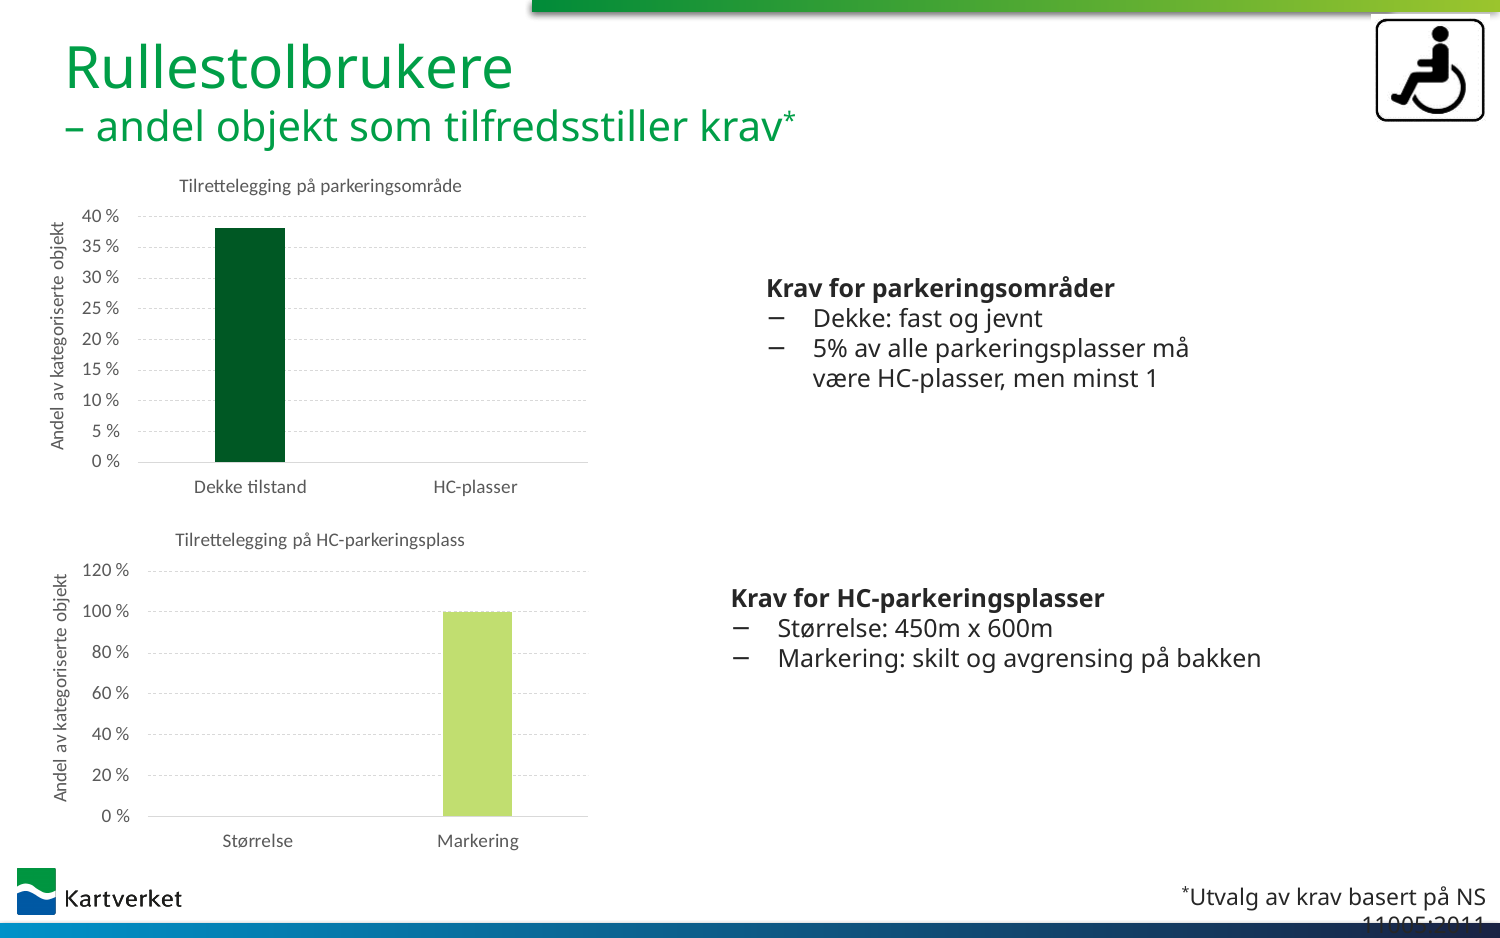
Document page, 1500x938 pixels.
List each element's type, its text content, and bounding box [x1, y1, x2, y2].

text_box Krav for parkeringsområder Dekke: fast og jevnt 5% av alle parkeringsplasser må være HC-plasser, men minst 1 [751, 264, 1232, 400]
text_box Krav for HC-parkeringsplasser Størrelse: 450m x 600m Markering: skilt og avgrensing på bakken [715, 574, 1278, 680]
text_box Rullestolbrukere – andel objekt som tilfredsstiller krav* [49, 23, 1431, 158]
picture [41, 520, 599, 859]
text_box *Utvalg av krav basert på NS 11005:2011 [1068, 873, 1500, 938]
picture [41, 166, 599, 505]
picture [1371, 13, 1491, 127]
